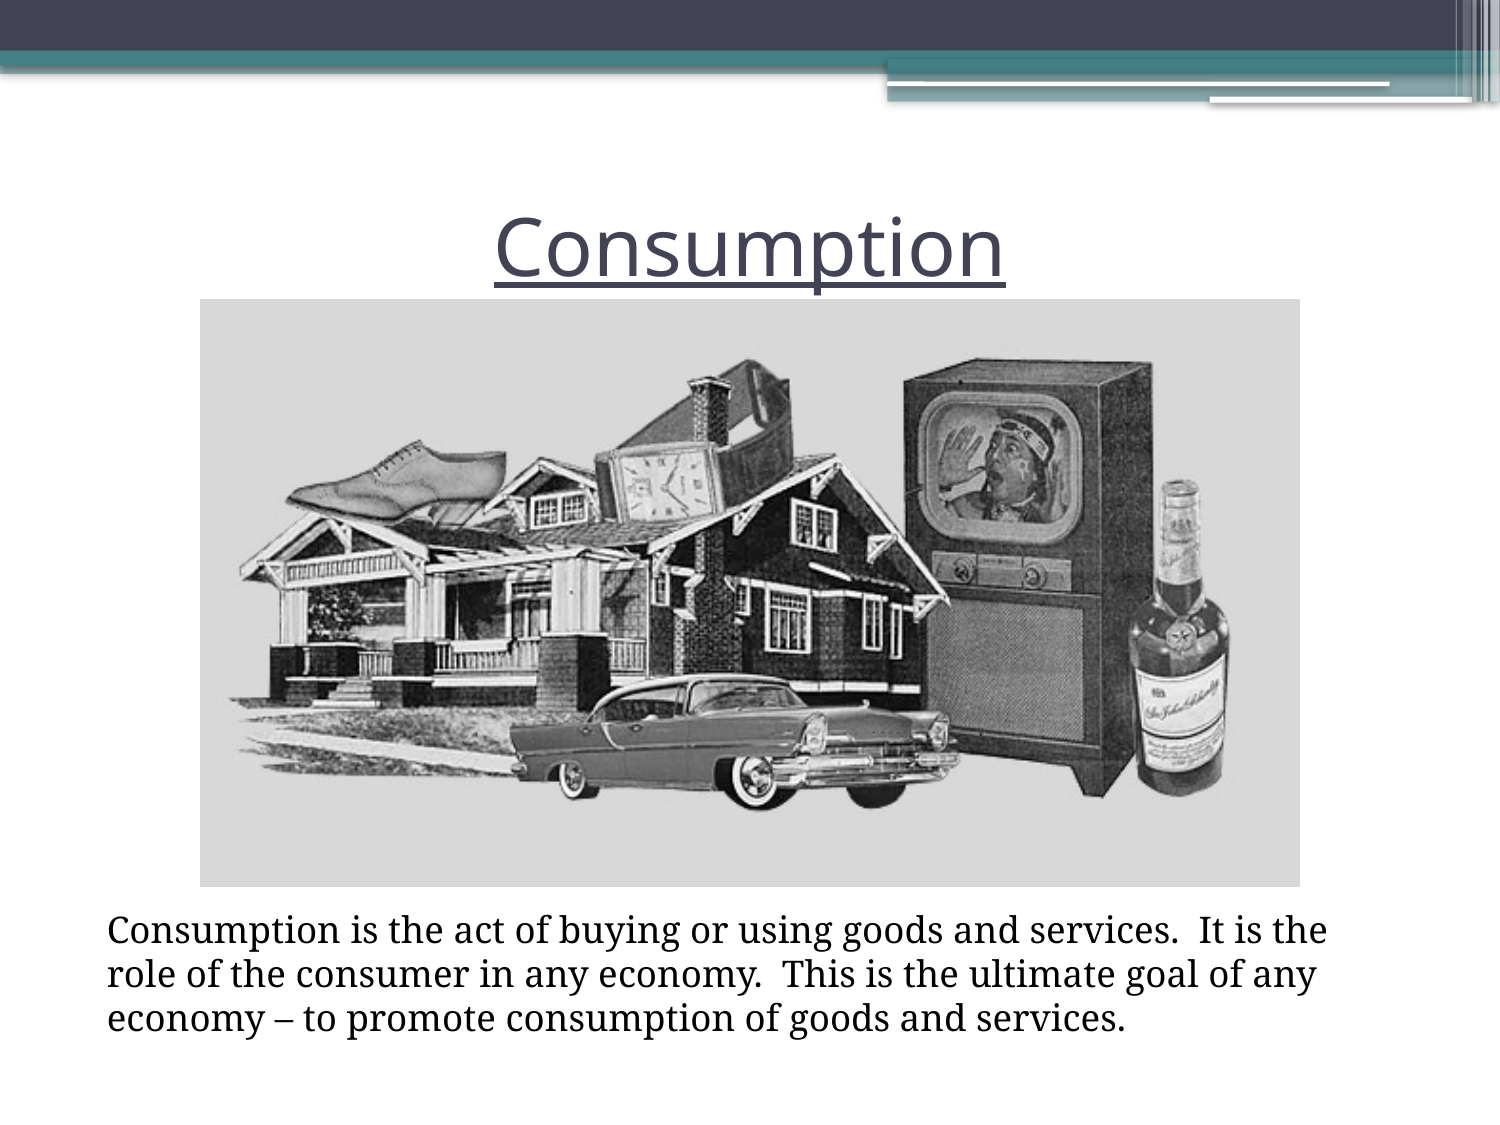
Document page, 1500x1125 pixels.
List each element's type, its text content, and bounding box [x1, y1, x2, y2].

list Consumption is the act of buying or using goods and services. It is the role of the consumer in any economy. This is the ultimate goal of any economy – to promote consumption of goods and services. [75, 849, 1400, 1050]
title Consumption [75, 187, 1425, 300]
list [199, 299, 1301, 887]
